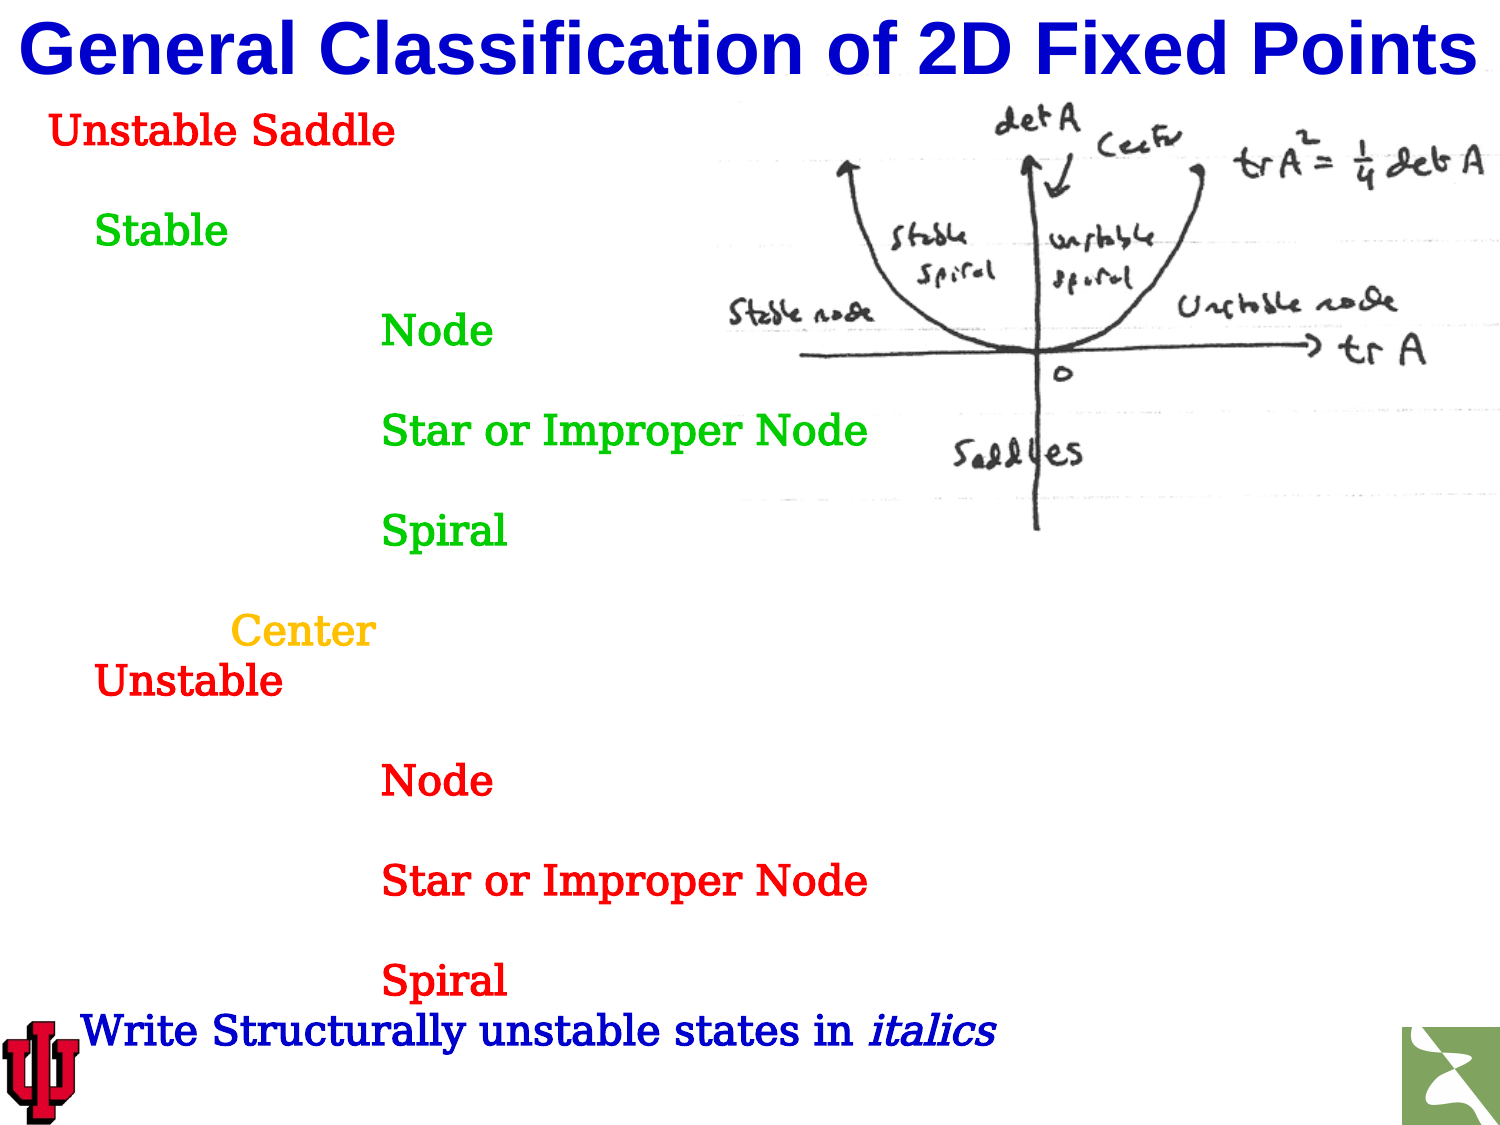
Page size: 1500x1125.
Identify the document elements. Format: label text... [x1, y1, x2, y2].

picture [716, 60, 1500, 548]
picture [0, 1020, 80, 1125]
picture [1402, 1027, 1500, 1125]
title General Classification of 2D Fixed Points [0, 0, 1500, 90]
